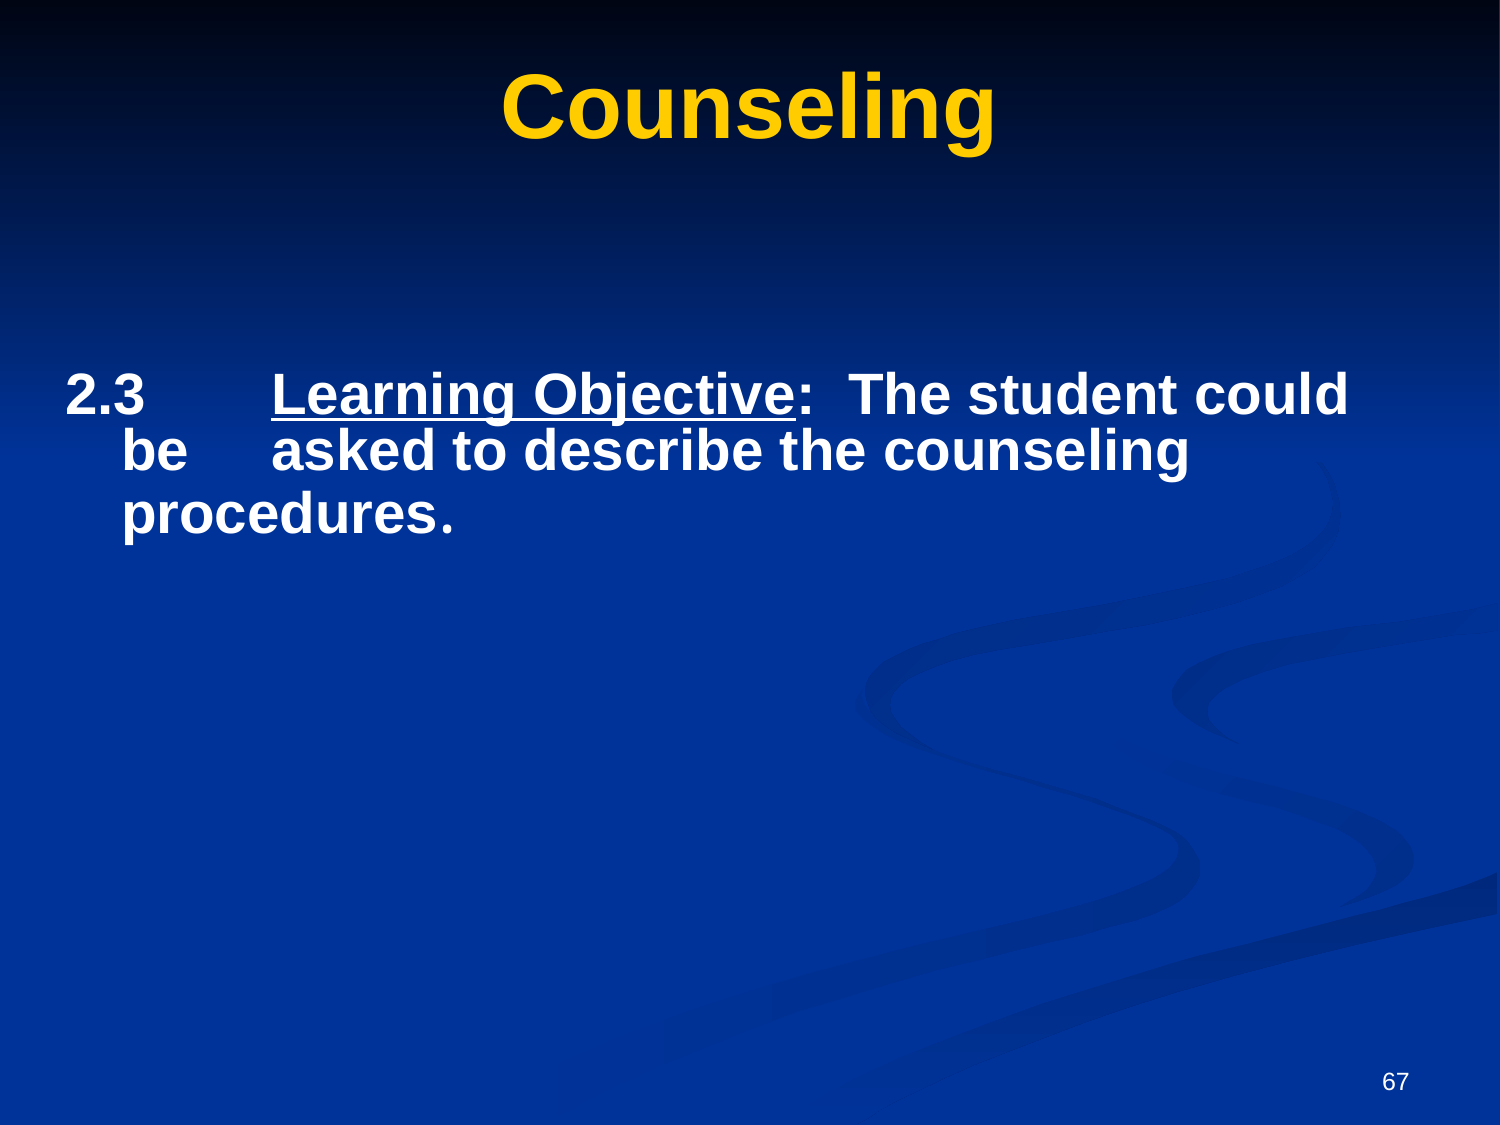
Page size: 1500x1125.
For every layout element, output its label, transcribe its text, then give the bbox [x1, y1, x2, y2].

list 2.3 Learning Objective: The student could be asked to describe the counseling procedures. [49, 362, 1438, 863]
title Counseling [74, 44, 1426, 160]
slide_number 67 [1074, 1024, 1426, 1104]
